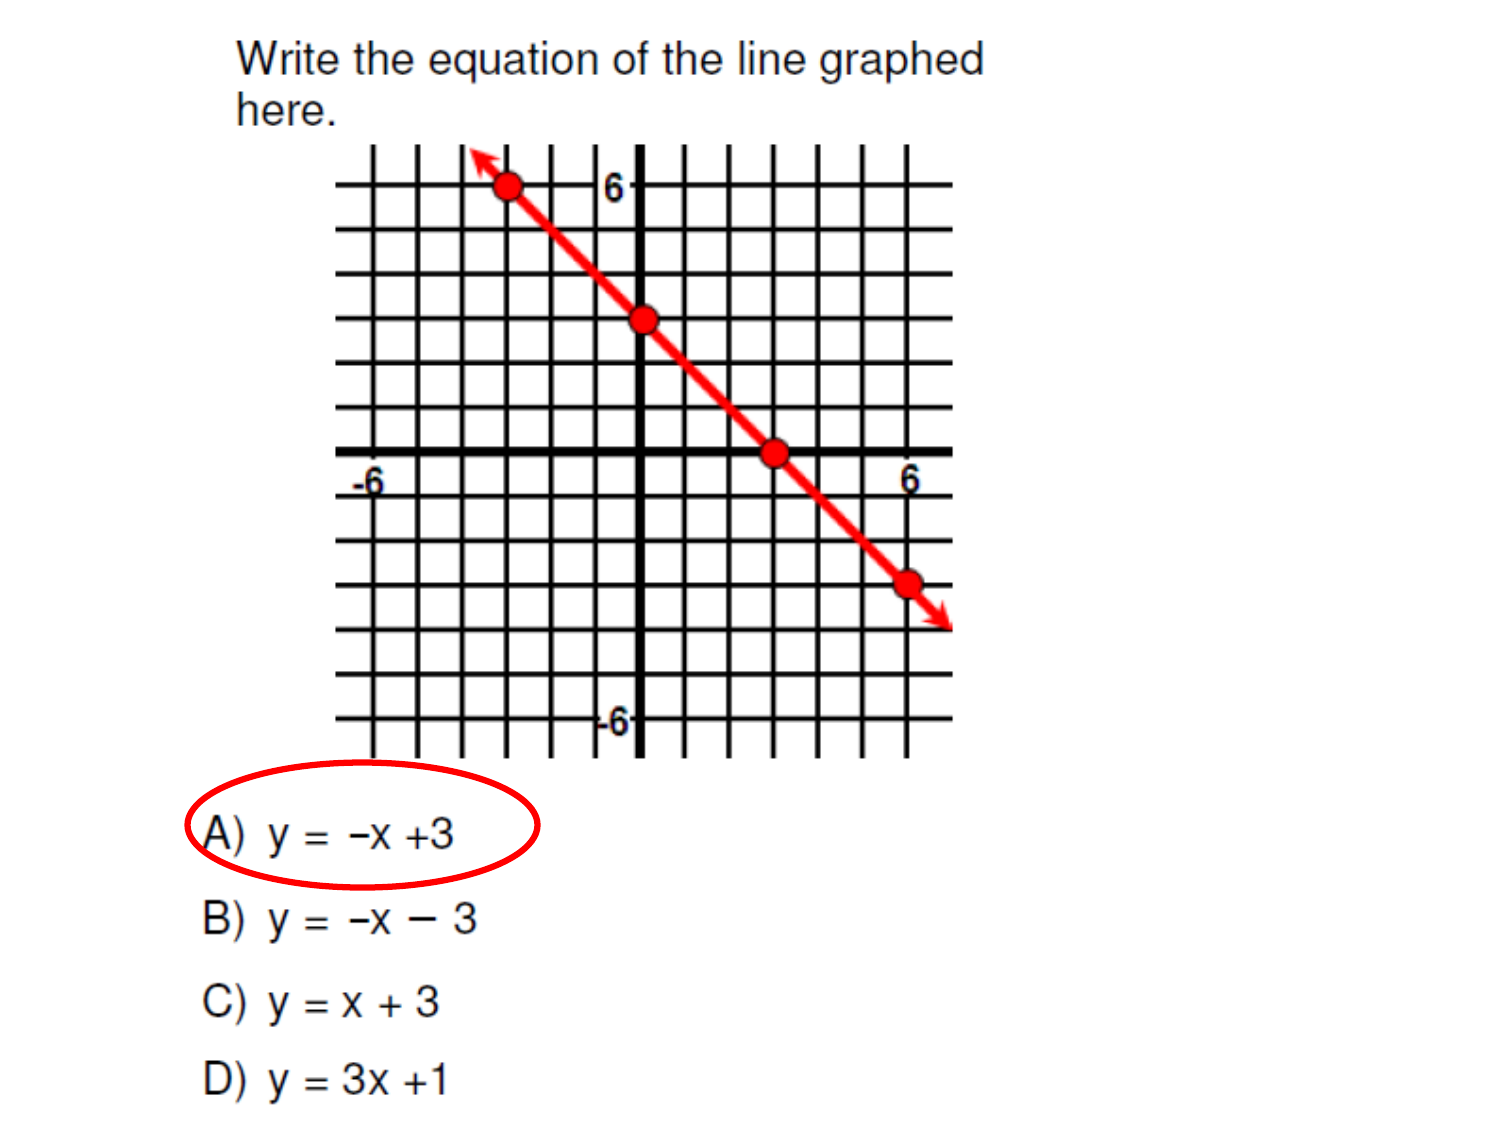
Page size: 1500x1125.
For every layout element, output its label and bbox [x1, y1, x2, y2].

picture [199, 24, 1038, 1125]
text_box [185, 804, 194, 846]
